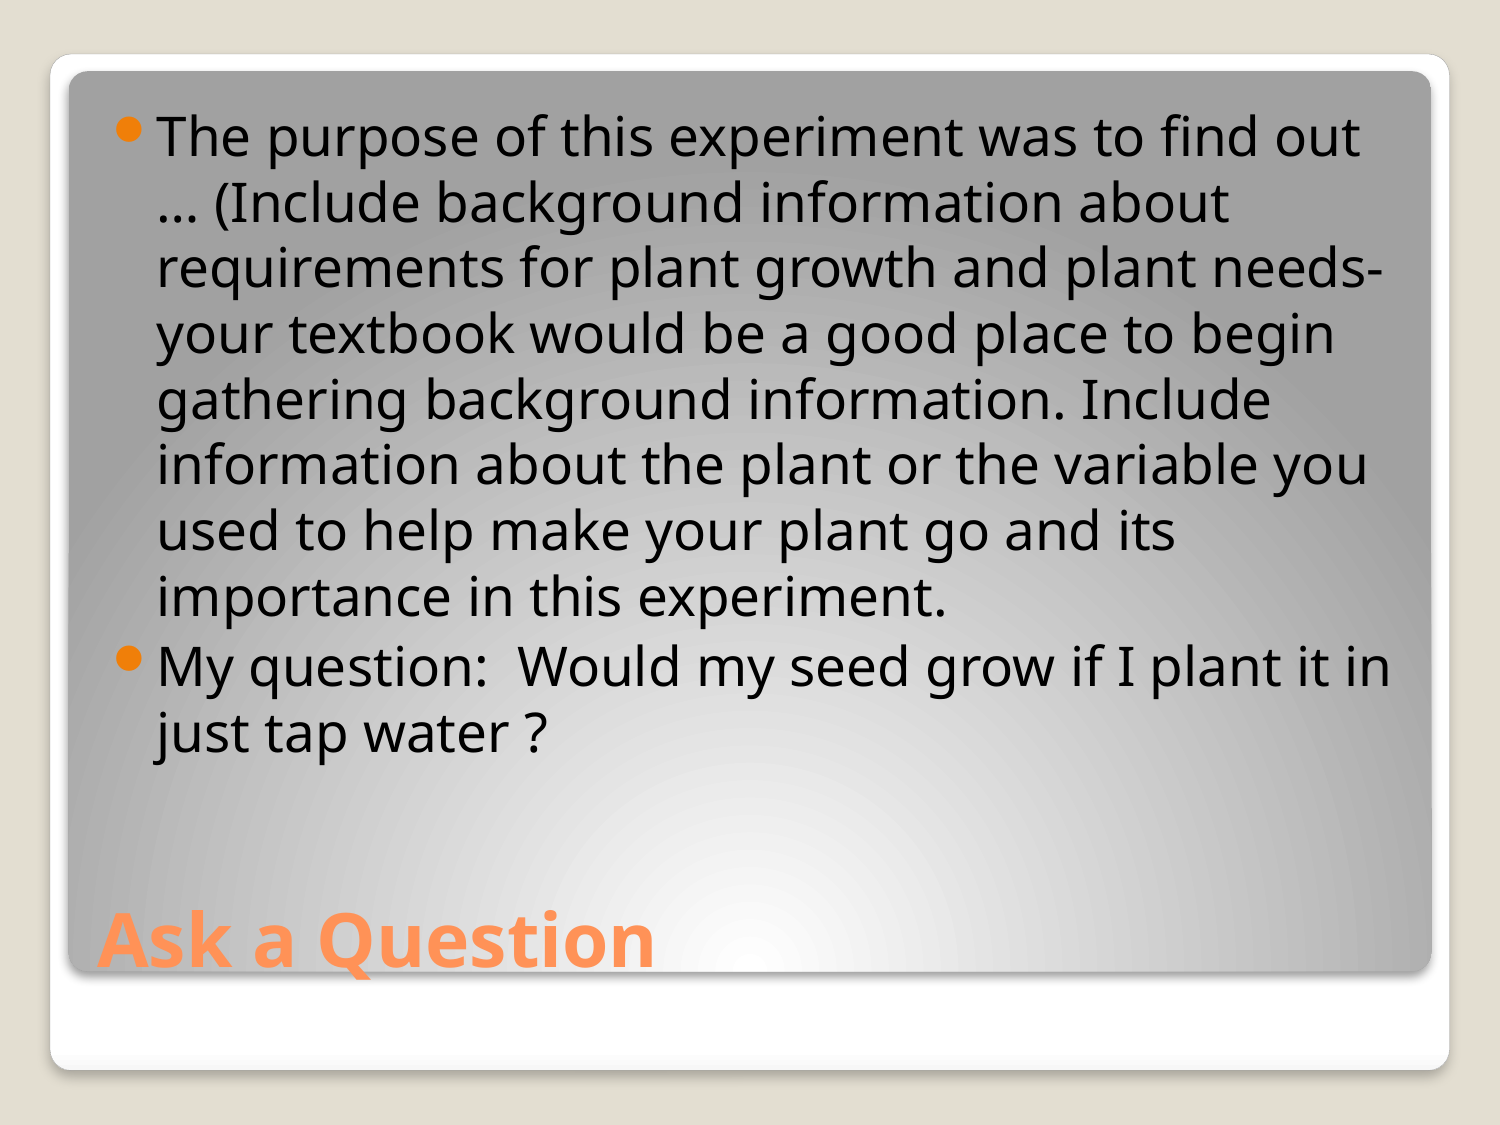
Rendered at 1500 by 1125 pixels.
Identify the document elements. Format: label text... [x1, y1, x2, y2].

list The purpose of this experiment was to find out … (Include background information about requirements for plant growth and plant needs- your textbook would be a good place to begin gathering background information. Include information about the plant or the variable you used to help make your plant go and its importance in this experiment. My question: Would my seed grow if I plant it in just tap water ? [82, 86, 1425, 774]
title Ask a Question [82, 817, 1425, 990]
